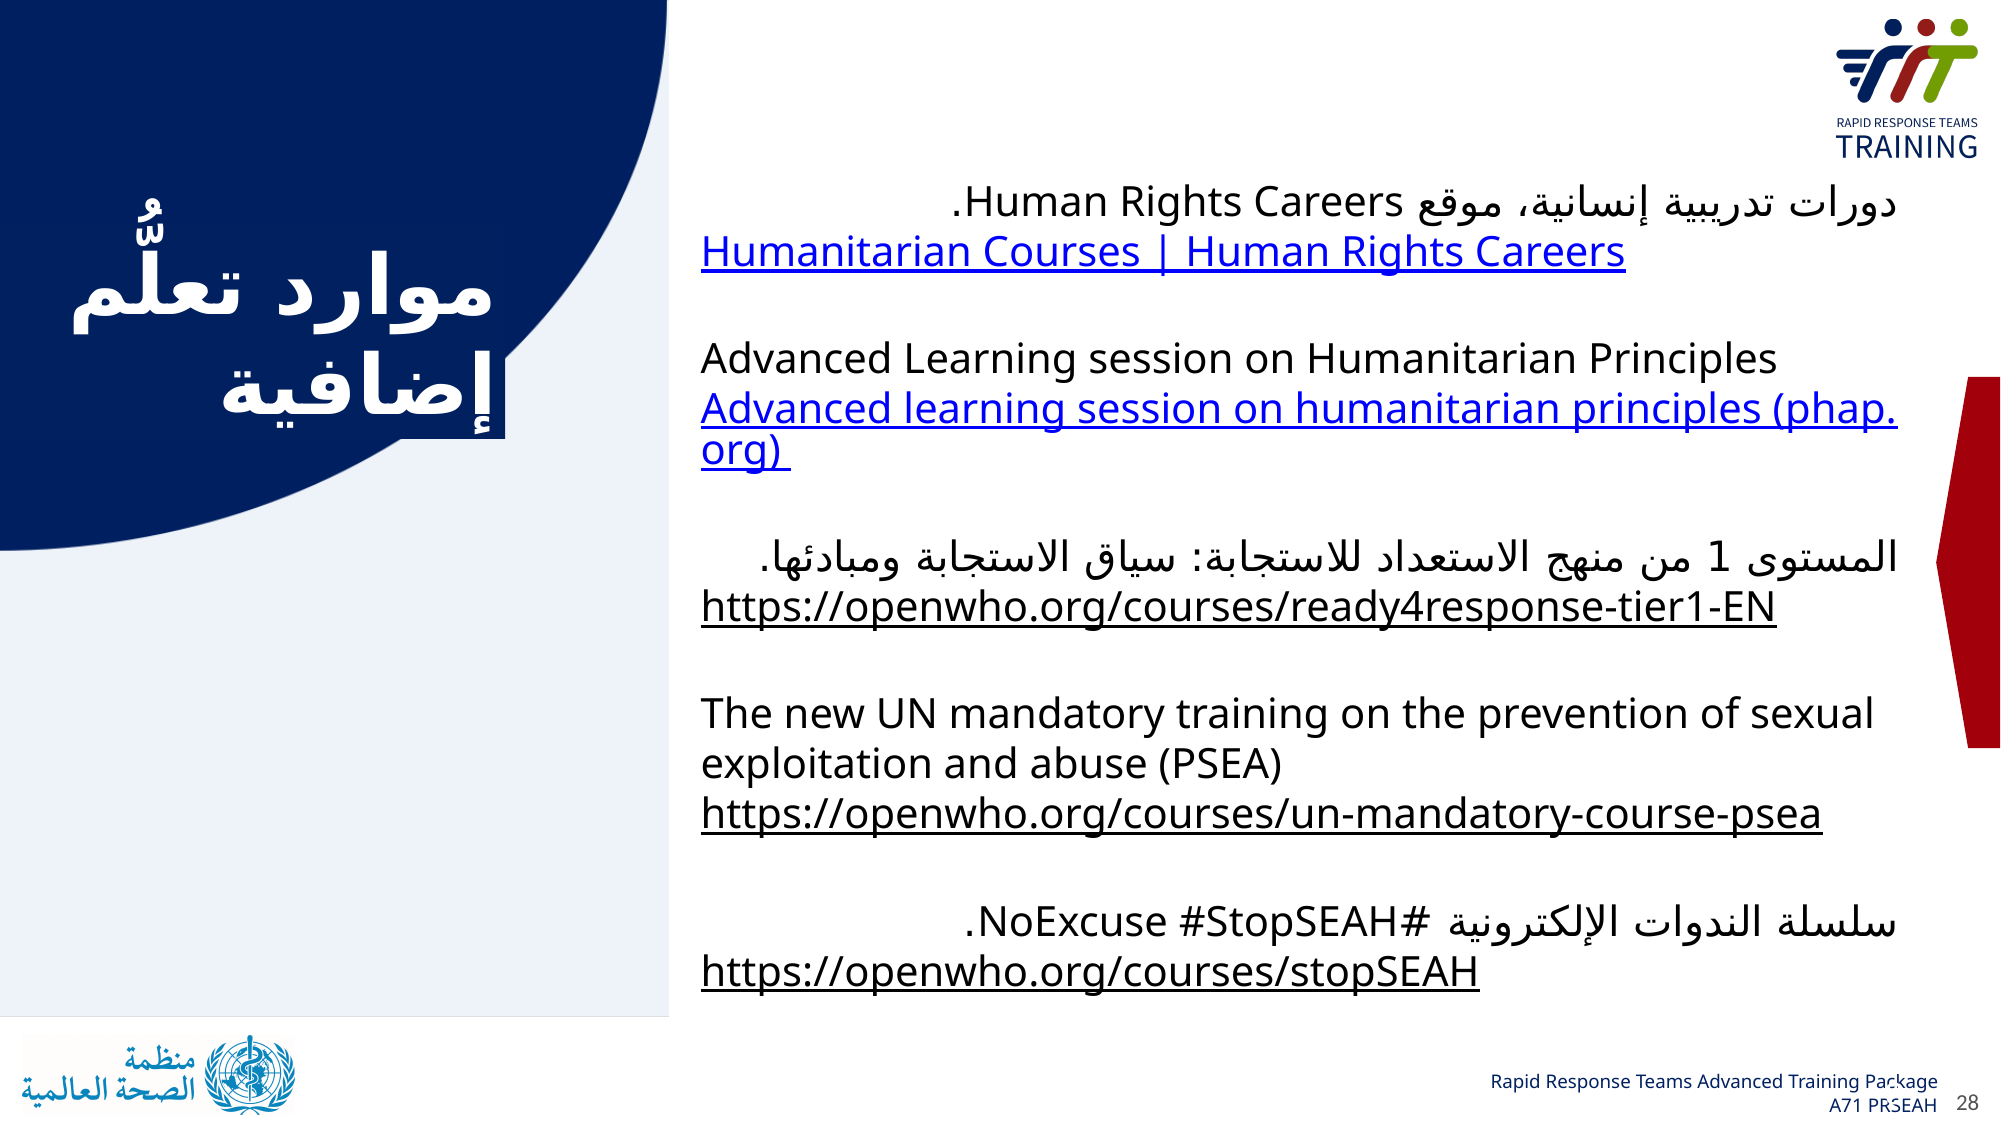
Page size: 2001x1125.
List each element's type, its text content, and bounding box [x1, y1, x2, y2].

picture [0, 0, 669, 1018]
picture [252, 1050, 258, 1059]
slide_number 28 [1882, 1037, 1930, 1092]
text_box دورات تدريبية إنسانية، موقع Human Rights Careers. Humanitarian Courses | Human Rights Careers Advanced Learning session on Humanitarian Principles Advanced learning session on humanitarian principles (phap.org) المستوى 1 من منهج الاستعداد للاستجابة: سياق الاستجابة ومبادئها. https://openwho.org/courses/ready4response-tier1-EN The new UN mandatory training on the prevention of sexual exploitation and abuse (PSEA) https://openwho.org/courses/un-mandatory-course-psea سلسلة الندوات الإلكترونية #NoExcuse #StopSEAH. https://openwho.org/courses/stopSEAH [693, 117, 1907, 967]
picture [22, 1035, 295, 1115]
text_box موارد تعلُّم إضافية [0, 223, 506, 439]
picture [1835, 19, 1978, 167]
